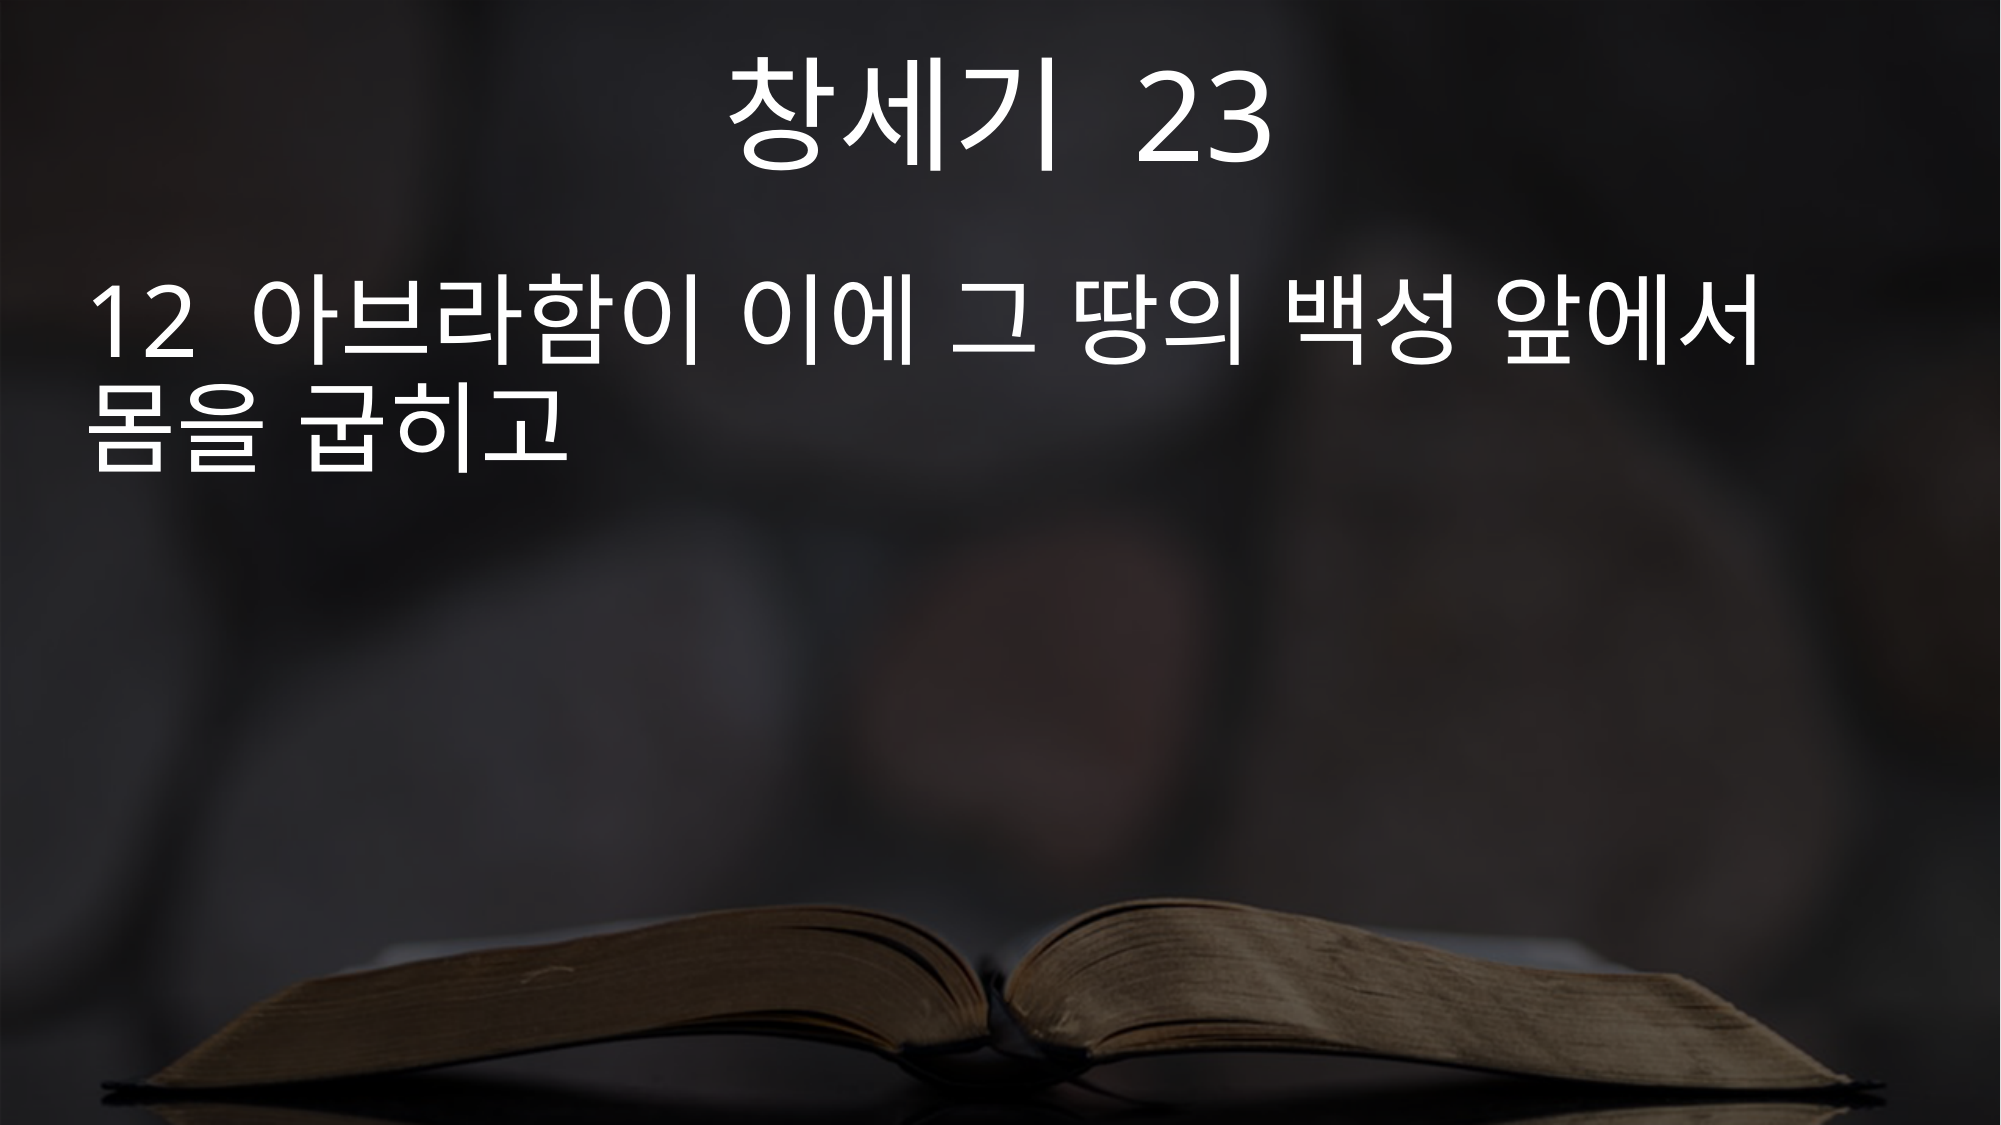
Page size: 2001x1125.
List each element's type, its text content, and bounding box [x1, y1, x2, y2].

list 12 아브라함이 이에 그 땅의 백성 앞에서 몸을 굽히고 [69, 263, 1953, 423]
picture [0, 0, 2001, 1125]
footer 창세기 23 [0, 32, 2000, 192]
